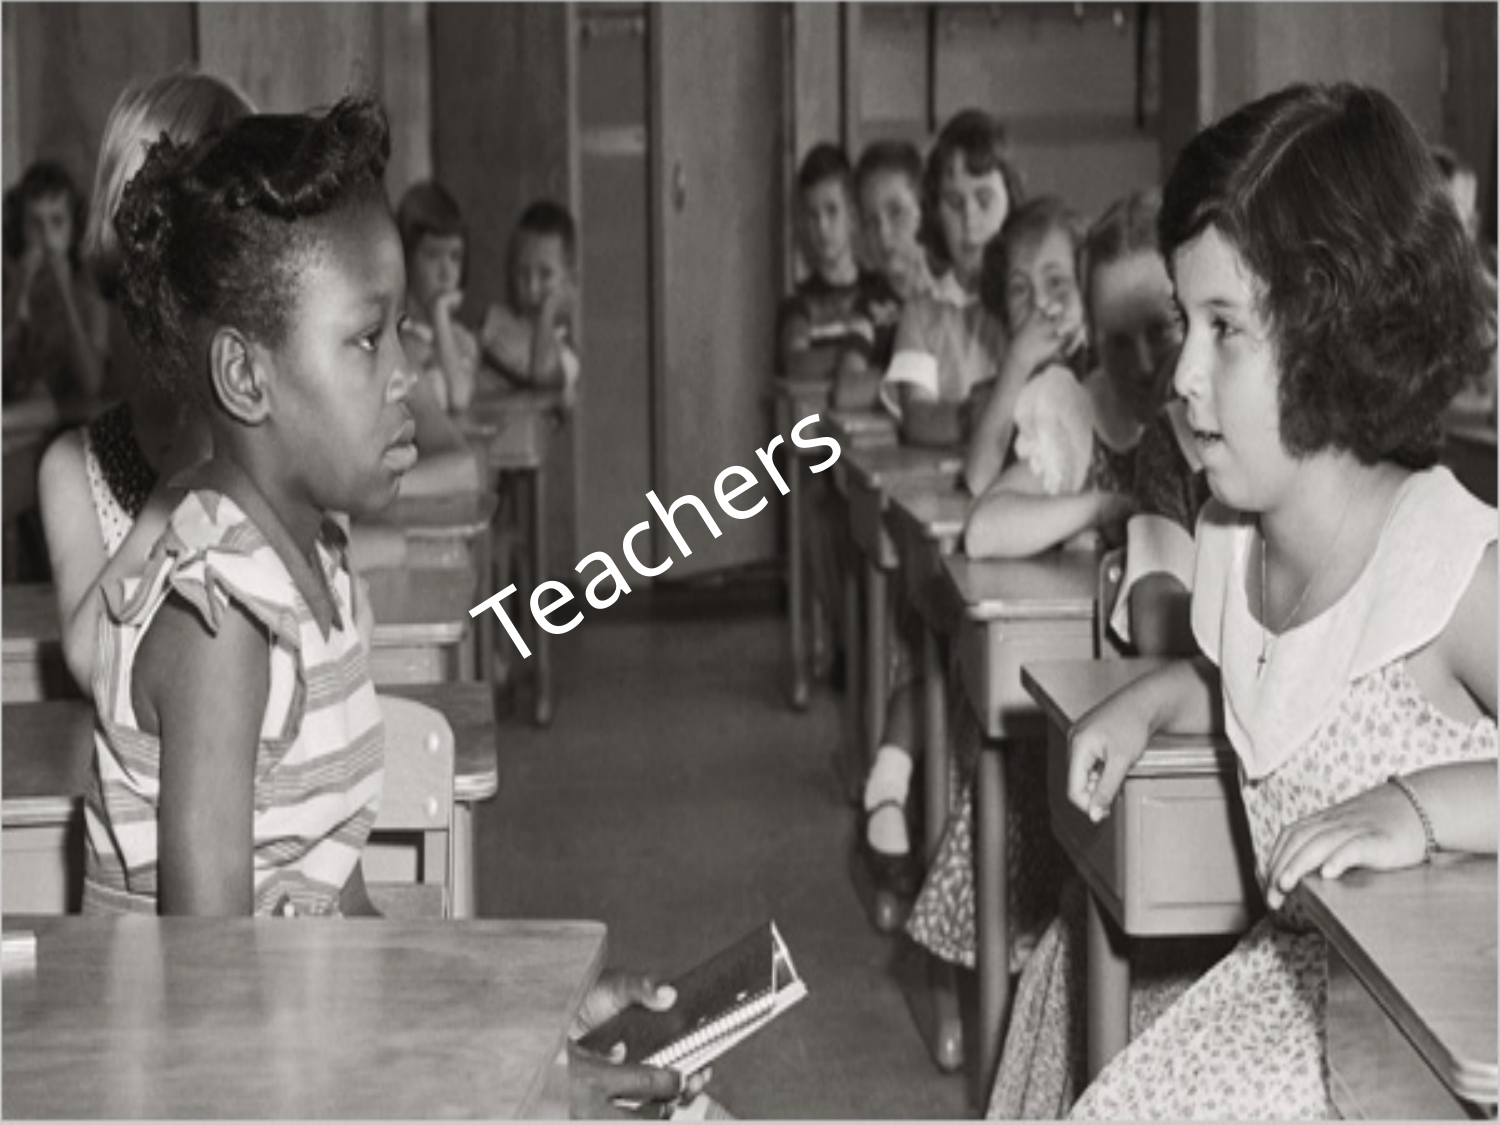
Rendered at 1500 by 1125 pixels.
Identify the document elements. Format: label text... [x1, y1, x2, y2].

picture [0, 0, 1500, 1125]
title Teachers [50, 112, 1293, 991]
